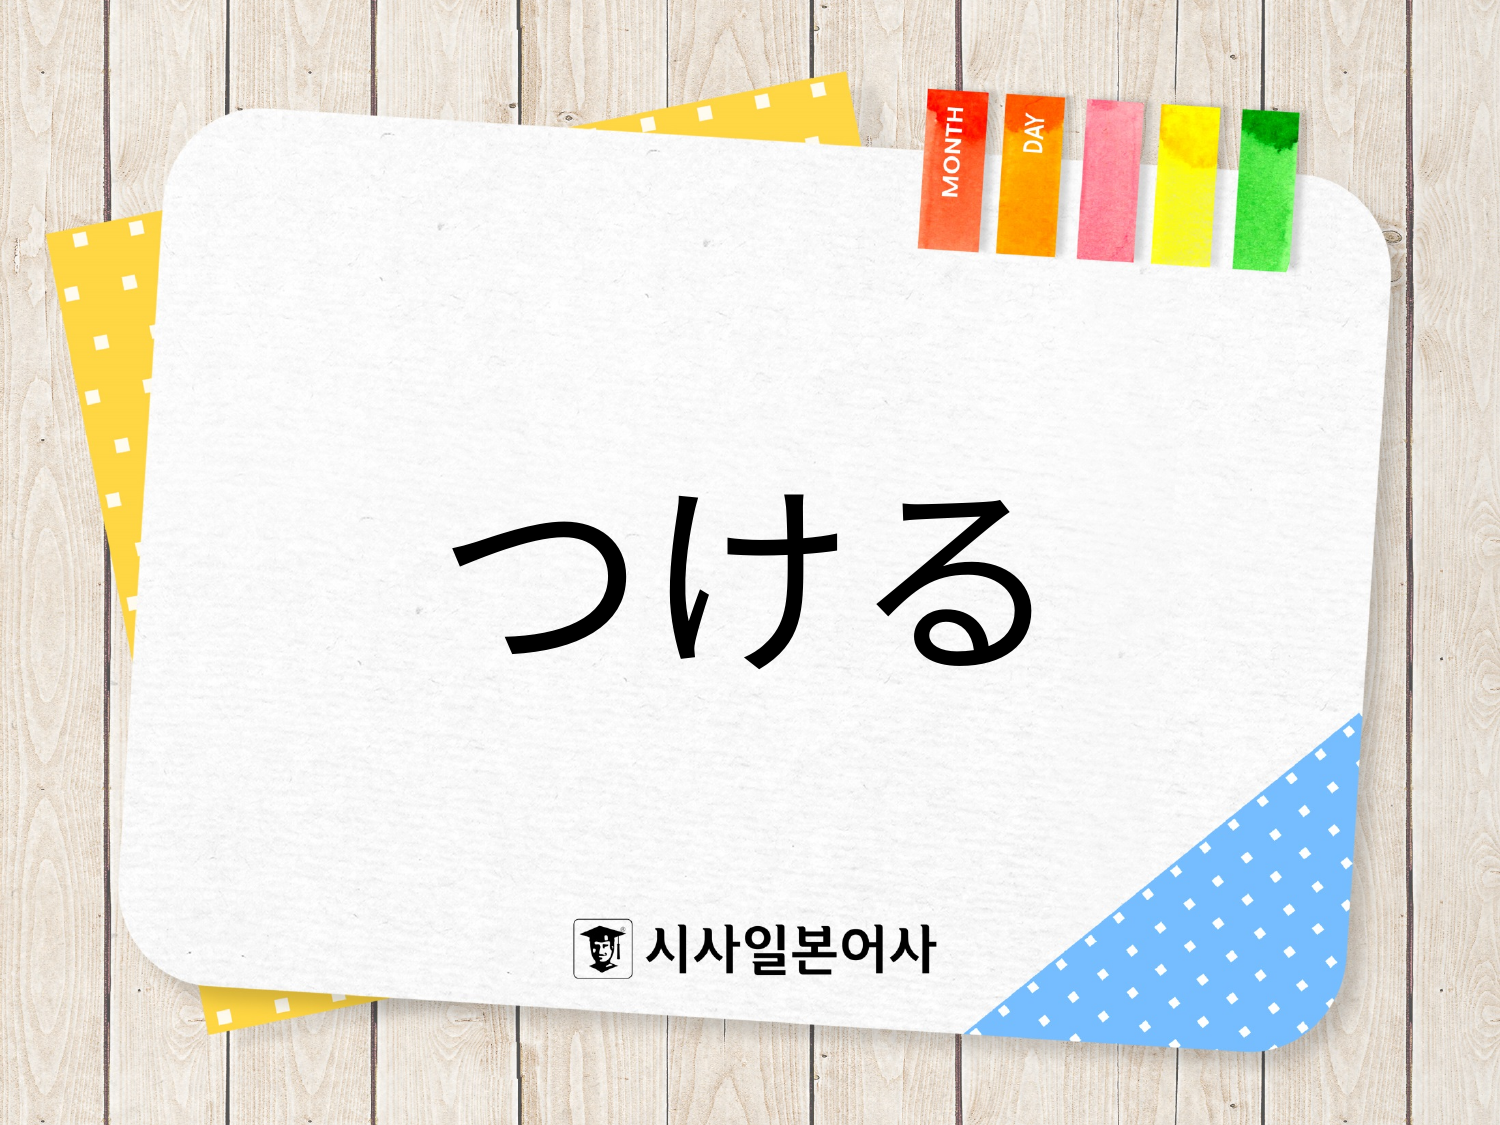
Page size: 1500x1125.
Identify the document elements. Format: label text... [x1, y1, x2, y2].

title つける [75, 338, 1425, 811]
picture [0, 0, 1500, 1125]
